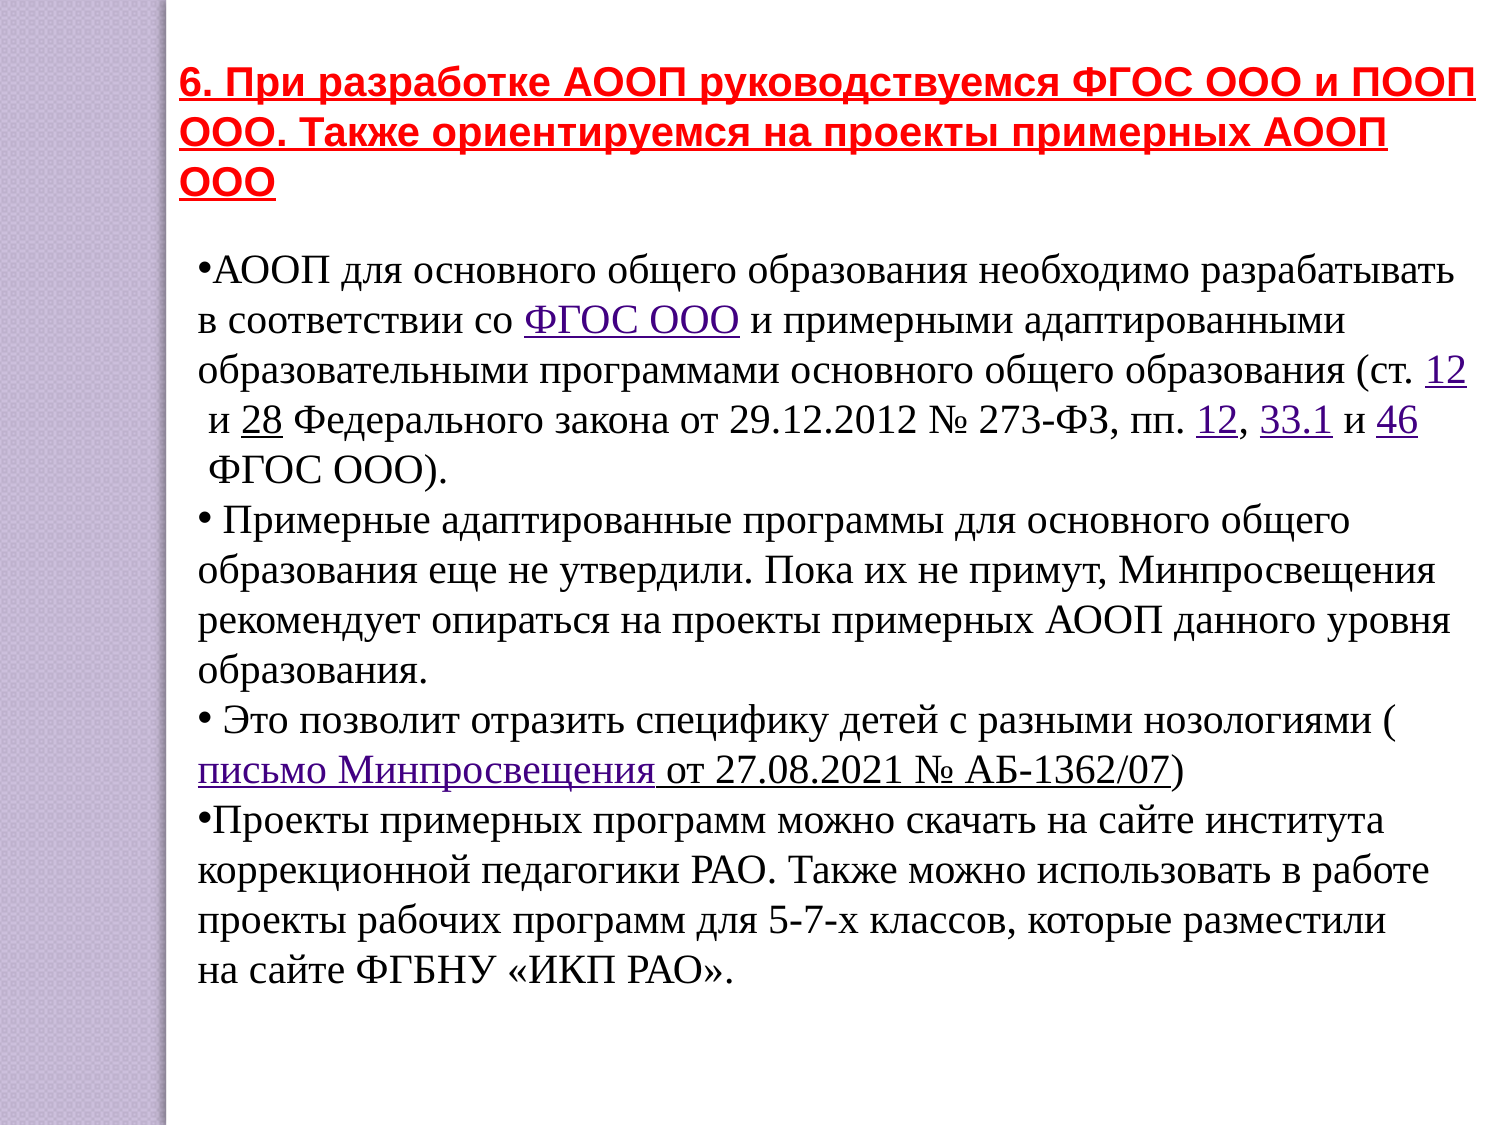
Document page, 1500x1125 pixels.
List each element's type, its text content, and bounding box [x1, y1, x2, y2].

text_box АООП для основного общего образования необходимо разрабатывать в соответствии со ФГОС ООО и примерными адаптированными образовательными программами основного общего образования (ст. 12 и 28 Федерального закона от 29.12.2012 № 273-ФЗ, пп. 12, 33.1 и 46 ФГОС ООО). Примерные адаптированные программы для основного общего образования еще не утвердили. Пока их не примут, Минпросвещения рекомендует опираться на проекты примерных АООП данного уровня образования. Это позволит отразить специфику детей с разными нозологиями (письмо Минпросвещения от 27.08.2021 № АБ-1362/07) Проекты примерных программ можно скачать на сайте института коррекционной педагогики РАО. Также можно использовать в работе проекты рабочих программ для 5-7-х классов, которые разместили на сайте ФГБНУ «ИКП РАО». [183, 234, 1500, 1000]
text_box 6. При разработке АООП руководствуемся ФГОС ООО и ПООП ООО. Также ориентируемся на проекты примерных АООП ООО [163, 46, 1500, 212]
